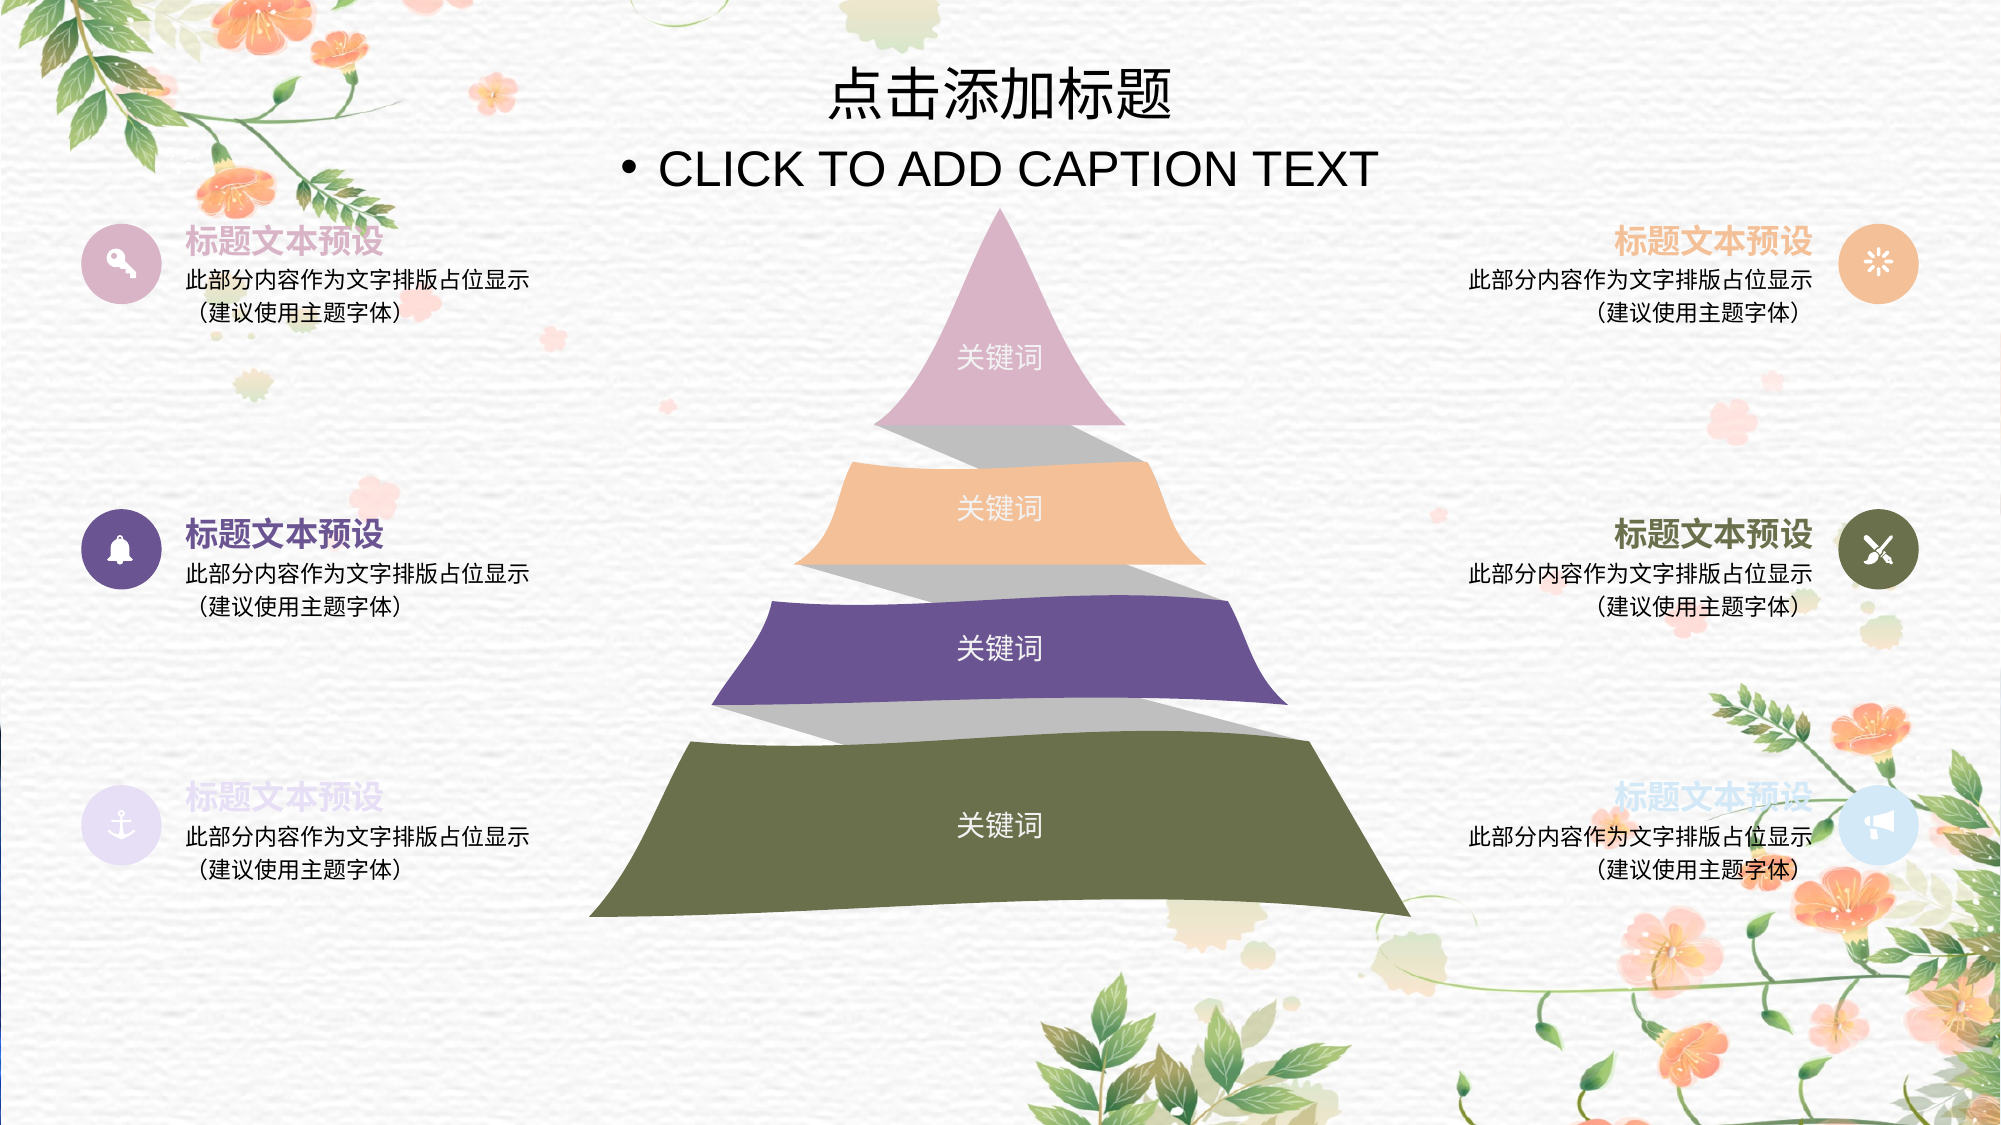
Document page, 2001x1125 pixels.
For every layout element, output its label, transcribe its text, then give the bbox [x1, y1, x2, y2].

text_box 此部分内容作为文字排版占位显示 （建议使用主题字体） [1412, 816, 1838, 905]
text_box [1838, 509, 1919, 590]
text_box 关键词 [940, 622, 1060, 674]
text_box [1838, 785, 1919, 866]
text_box 关键词 [940, 483, 1060, 534]
text_box [789, 460, 1211, 566]
text_box [714, 699, 1297, 744]
text_box 关键词 [940, 799, 1060, 850]
text_box 标题文本预设 [1412, 776, 1838, 816]
text_box 关键词 [940, 331, 1060, 383]
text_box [81, 785, 162, 866]
text_box 标题文本预设 [1412, 513, 1838, 553]
text_box [586, 729, 1414, 919]
picture [2, 0, 2001, 1125]
text_box [870, 205, 1129, 427]
text_box 点击添加标题 [383, 58, 1617, 136]
text_box 标题文本预设 [162, 513, 587, 553]
text_box 此部分内容作为文字排版占位显示 （建议使用主题字体） [161, 816, 587, 905]
text_box 此部分内容作为文字排版占位显示 （建议使用主题字体） [161, 553, 587, 642]
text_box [81, 223, 162, 305]
text_box [800, 566, 1223, 602]
text_box 此部分内容作为文字排版占位显示 （建议使用主题字体） [1412, 260, 1838, 349]
text_box [709, 594, 1292, 707]
text_box CLICK TO ADD CAPTION TEXT [549, 135, 1450, 180]
text_box 标题文本预设 [161, 776, 587, 816]
text_box [877, 427, 1144, 467]
text_box 标题文本预设 [1412, 220, 1838, 260]
text_box 此部分内容作为文字排版占位显示 （建议使用主题字体） [1412, 553, 1838, 642]
text_box 此部分内容作为文字排版占位显示 （建议使用主题字体） [161, 260, 587, 349]
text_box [81, 509, 162, 590]
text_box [1838, 223, 1919, 305]
text_box 标题文本预设 [161, 220, 587, 260]
